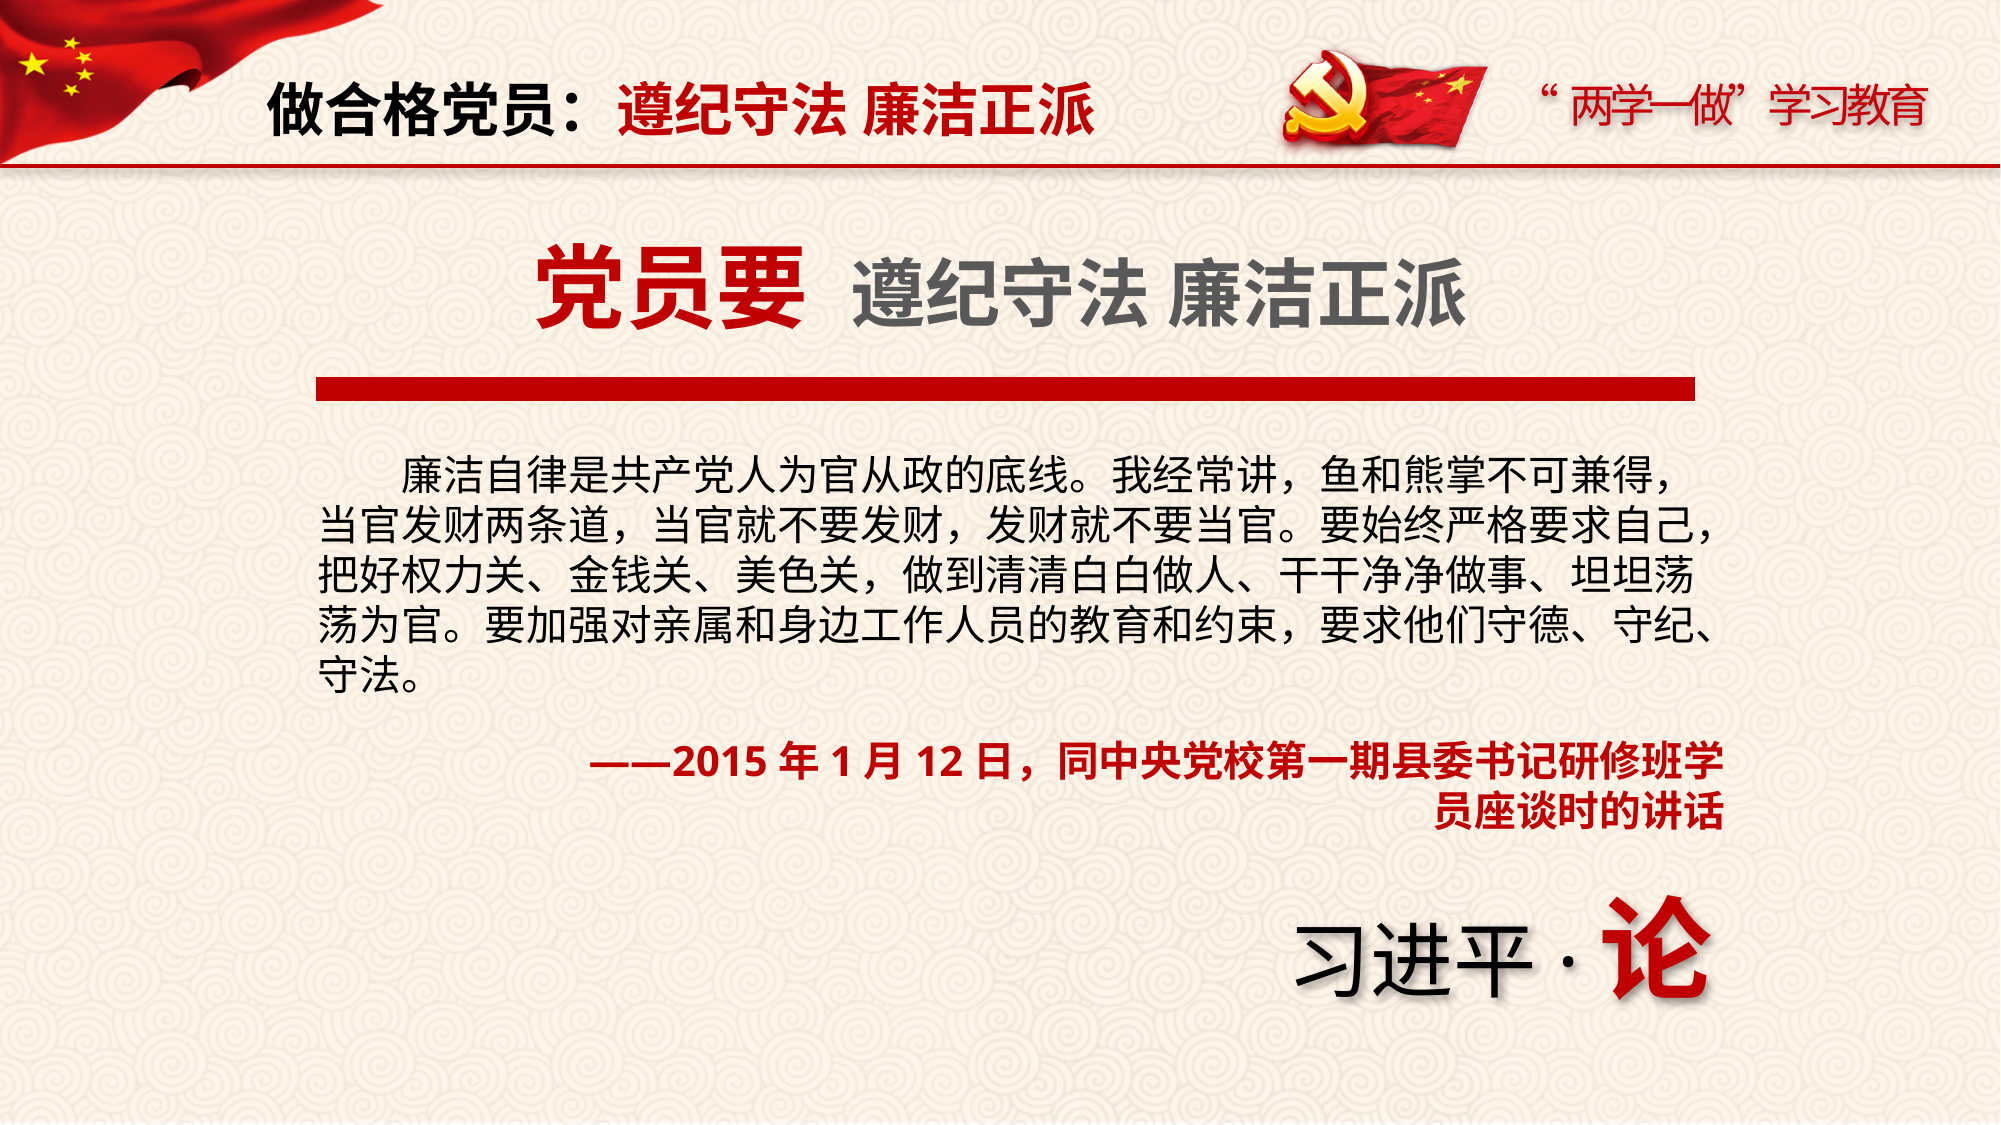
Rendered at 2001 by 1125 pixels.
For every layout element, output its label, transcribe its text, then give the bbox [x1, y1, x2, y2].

text_box 廉洁自律是共产党人为官从政的底线。我经常讲，鱼和熊掌不可兼得，当官发财两条道，当官就不要发财，发财就不要当官。要始终严格要求自己，把好权力关、金钱关、美色关，做到清清白白做人、干干净净做事、坦坦荡荡为官。要加强对亲属和身边工作人员的教育和约束，要求他们守德、守纪、守法。 [303, 441, 1734, 707]
text_box 党员要 遵纪守法 廉洁正派 [518, 222, 1483, 348]
text_box 习进平·论 [1272, 871, 1727, 1022]
list 做合格党员：遵纪守法 廉洁正派 [251, 73, 1143, 144]
text_box [316, 378, 1694, 400]
picture [0, 0, 2001, 1125]
text_box ——2015年1月12日，同中央党校第一期县委书记研修班学员座谈时的讲话 [521, 726, 1740, 842]
